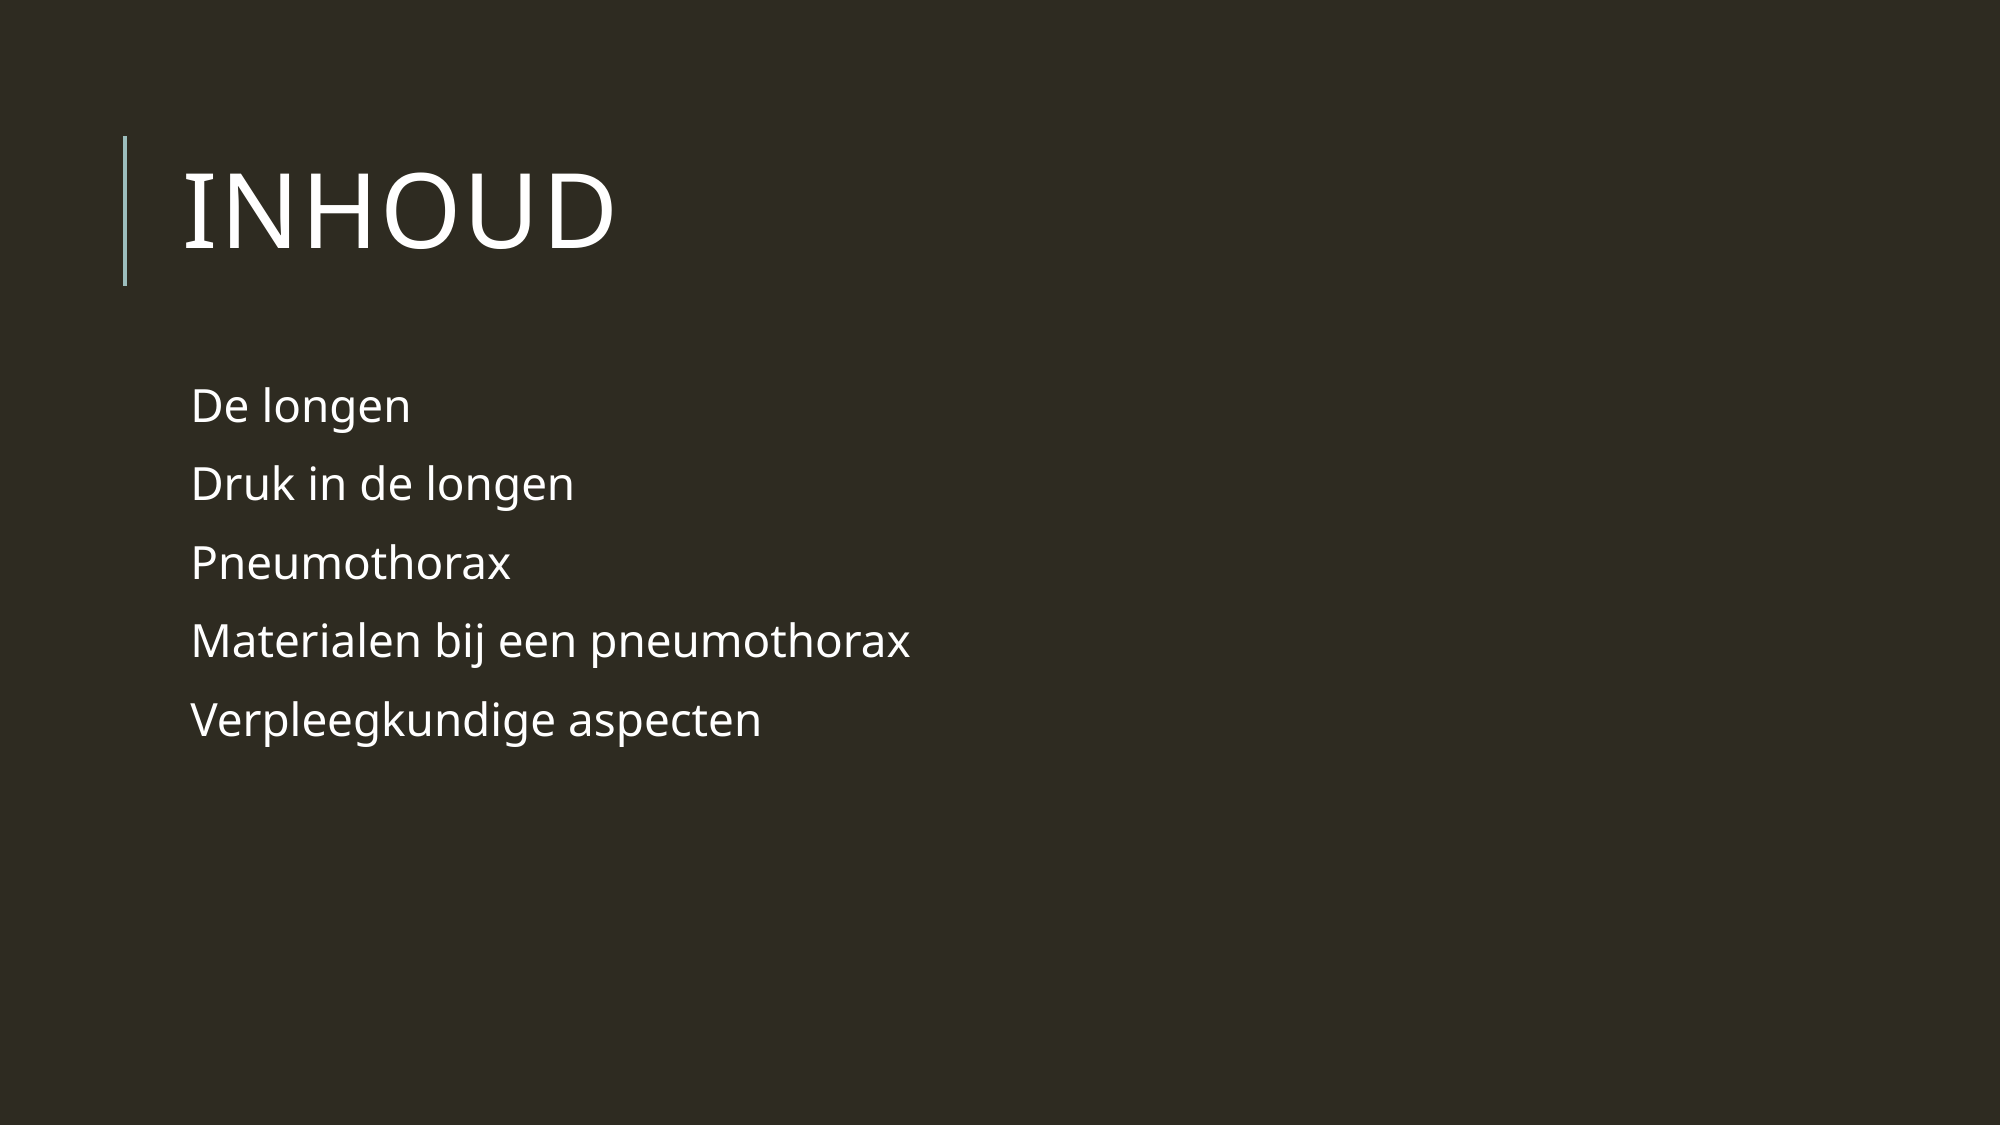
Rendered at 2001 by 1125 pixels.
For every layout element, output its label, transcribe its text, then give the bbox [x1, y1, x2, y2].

list De longen Druk in de longen Pneumothorax Materialen bij een pneumothorax Verpleegkundige aspecten [168, 375, 1763, 1035]
title Inhoud [168, 96, 1763, 342]
